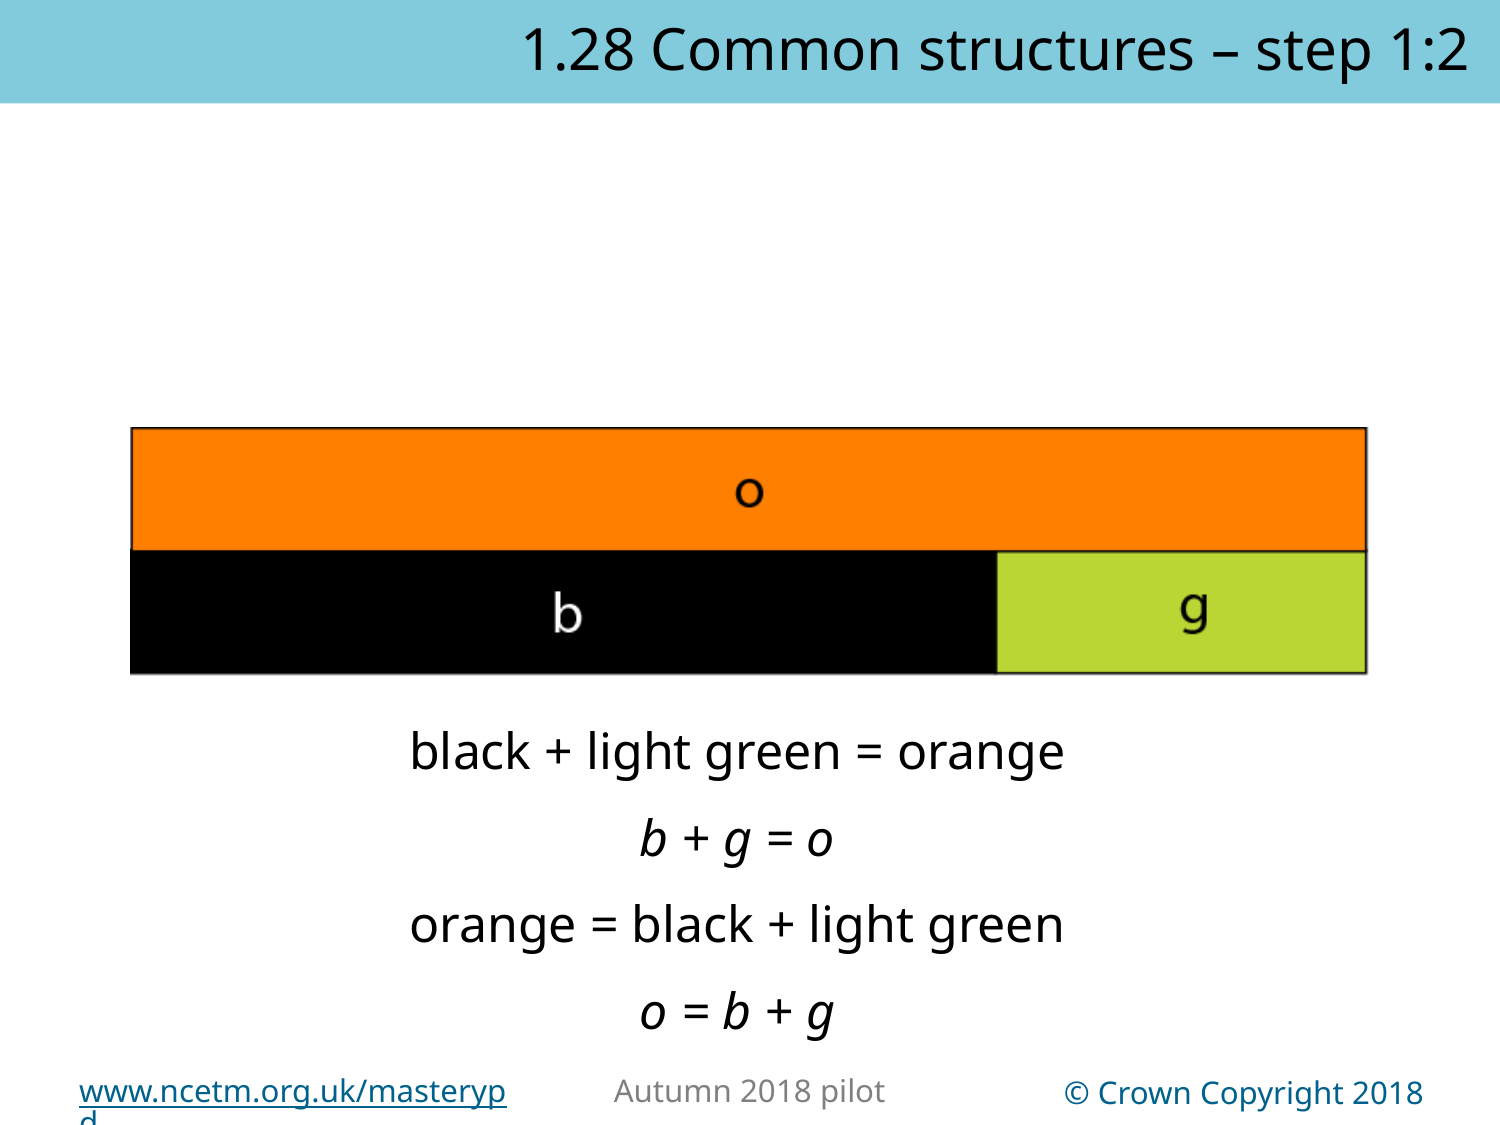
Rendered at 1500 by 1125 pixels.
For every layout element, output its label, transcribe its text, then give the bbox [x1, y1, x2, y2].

text_box orange = black + light green [394, 884, 1081, 960]
list 1.28 Common structures – step 1:2 [0, 0, 1500, 104]
text_box b + g = o [625, 798, 850, 874]
text_box black + light green = orange [394, 723, 1081, 788]
text_box o = b + g [625, 972, 850, 1048]
picture [130, 427, 1370, 723]
